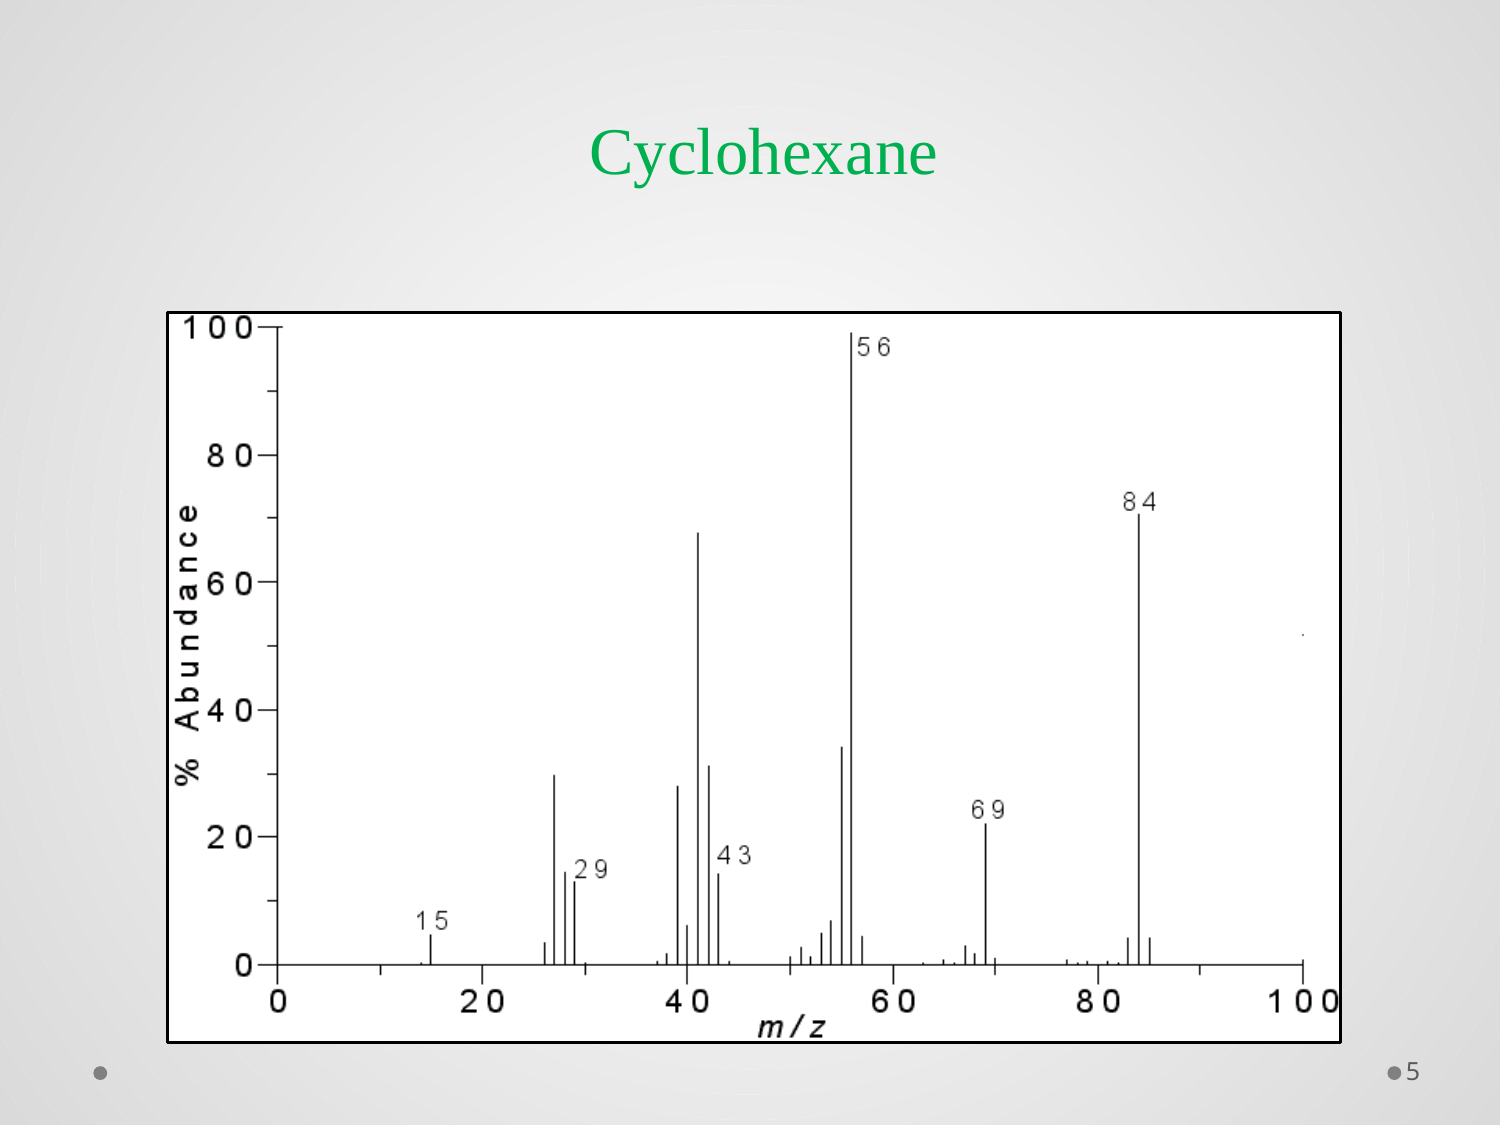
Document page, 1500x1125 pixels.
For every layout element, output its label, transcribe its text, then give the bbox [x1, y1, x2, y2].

picture [168, 314, 1340, 1042]
text_box Cyclohexane [574, 100, 954, 196]
slide_number 5 [1401, 1042, 1494, 1103]
